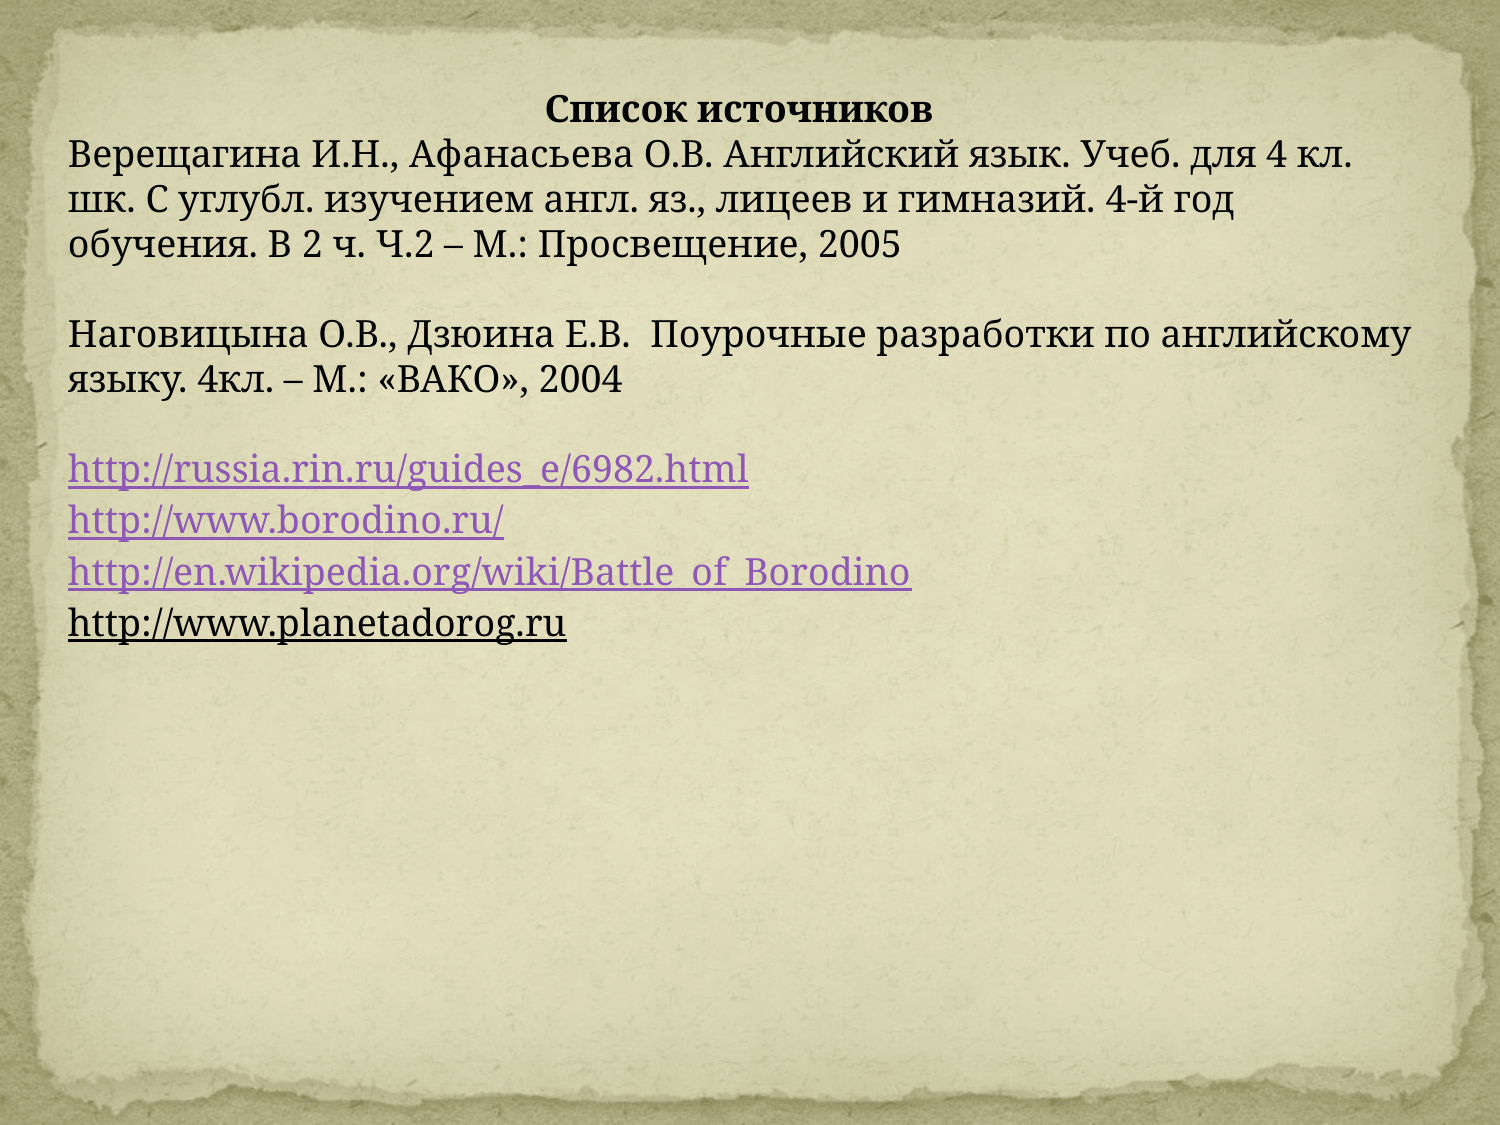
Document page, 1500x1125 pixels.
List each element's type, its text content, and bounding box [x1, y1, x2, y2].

text_box Список источников Верещагина И.Н., Афанасьева О.В. Английский язык. Учеб. для 4 кл. шк. С углубл. изучением англ. яз., лицеев и гимназий. 4-й год обучения. В 2 ч. Ч.2 – М.: Просвещение, 2005 Наговицына О.В., Дзюина Е.В. Поурочные разработки по английскому языку. 4кл. – М.: «ВАКО», 2004 http://russia.rin.ru/guides_e/6982.html http://www.borodino.ru/ http://en.wikipedia.org/wiki/Battle_of_Borodino http://www.planetadorog.ru [53, 78, 1436, 702]
